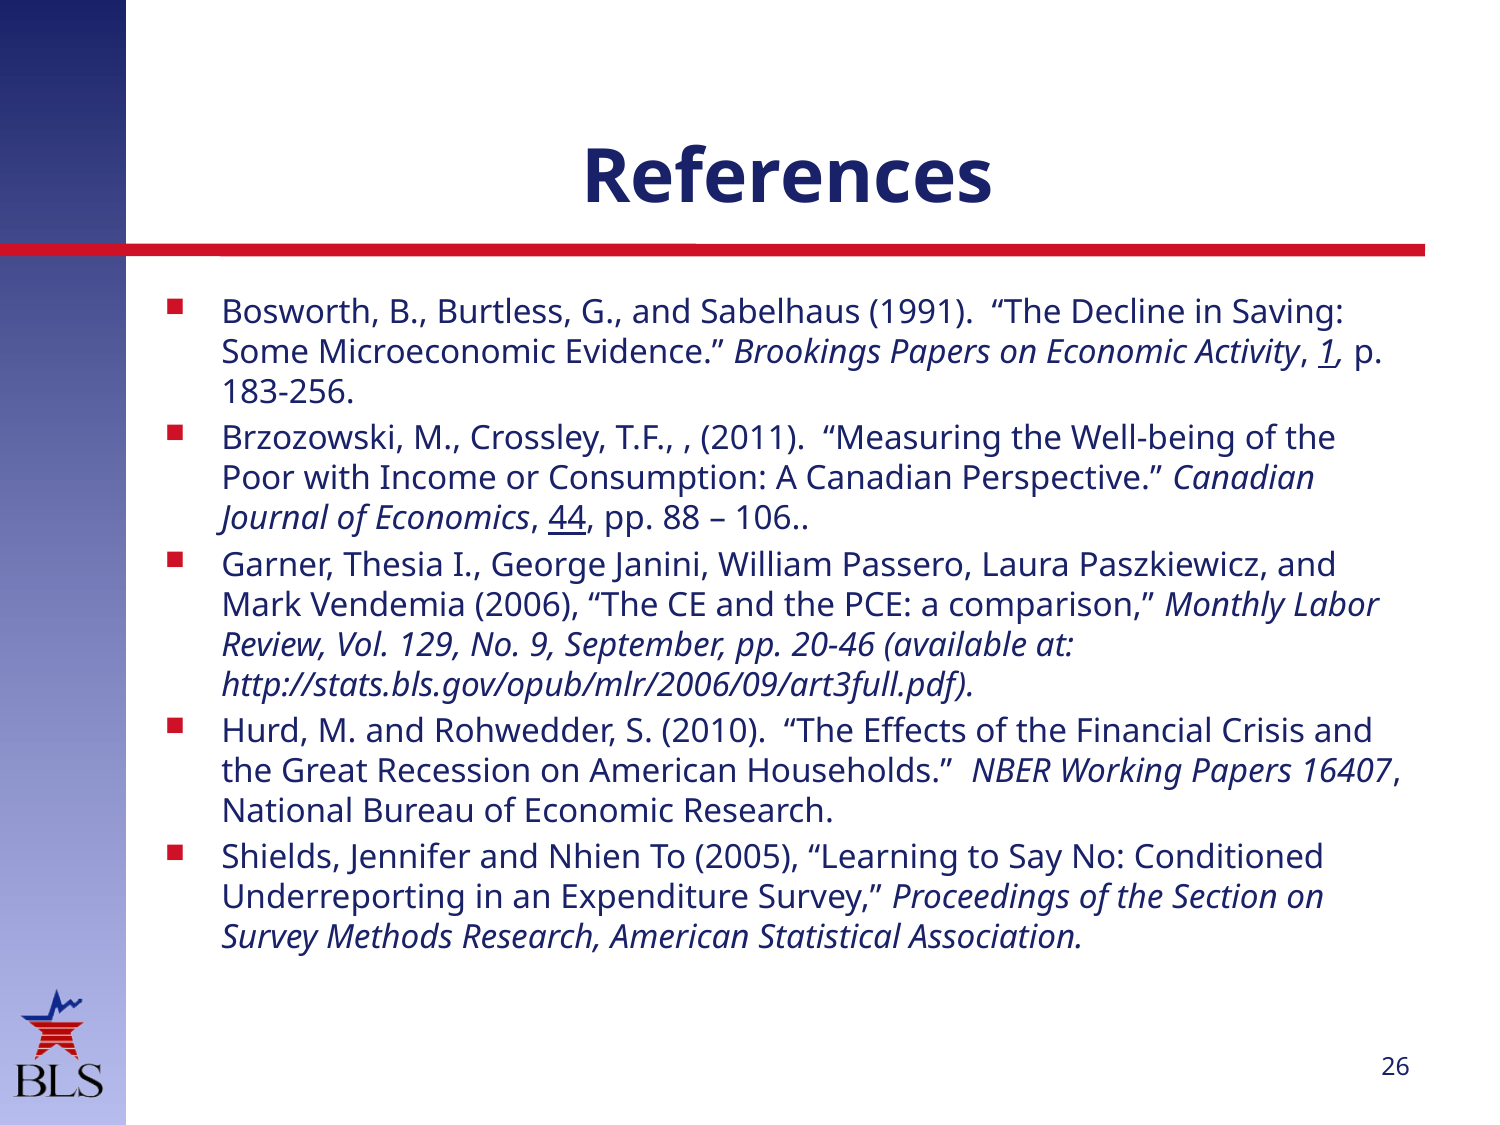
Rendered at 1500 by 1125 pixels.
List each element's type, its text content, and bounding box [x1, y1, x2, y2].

slide_number 26 [1312, 1037, 1425, 1098]
title References [149, 44, 1426, 226]
picture [0, 983, 118, 1125]
list Bosworth, B., Burtless, G., and Sabelhaus (1991). “The Decline in Saving: Some Microeconomic Evidence.” Brookings Papers on Economic Activity, 1, p. 183-256. Brzozowski, M., Crossley, T.F., , (2011). “Measuring the Well-being of the Poor with Income or Consumption: A Canadian Perspective.” Canadian Journal of Economics, 44, pp. 88 – 106.. Garner, Thesia I., George Janini, William Passero, Laura Paszkiewicz, and Mark Vendemia (2006), “The CE and the PCE: a comparison,” Monthly Labor Review, Vol. 129, No. 9, September, pp. 20-46 (available at: http://stats.bls.gov/opub/mlr/2006/09/art3full.pdf). Hurd, M. and Rohwedder, S. (2010). “The Effects of the Financial Crisis and the Great Recession on American Households.” NBER Working Papers 16407, National Bureau of Economic Research. Shields, Jennifer and Nhien To (2005), “Learning to Say No: Conditioned Underreporting in an Expenditure Survey,” Proceedings of the Section on Survey Methods Research, American Statistical Association. [149, 282, 1426, 1026]
